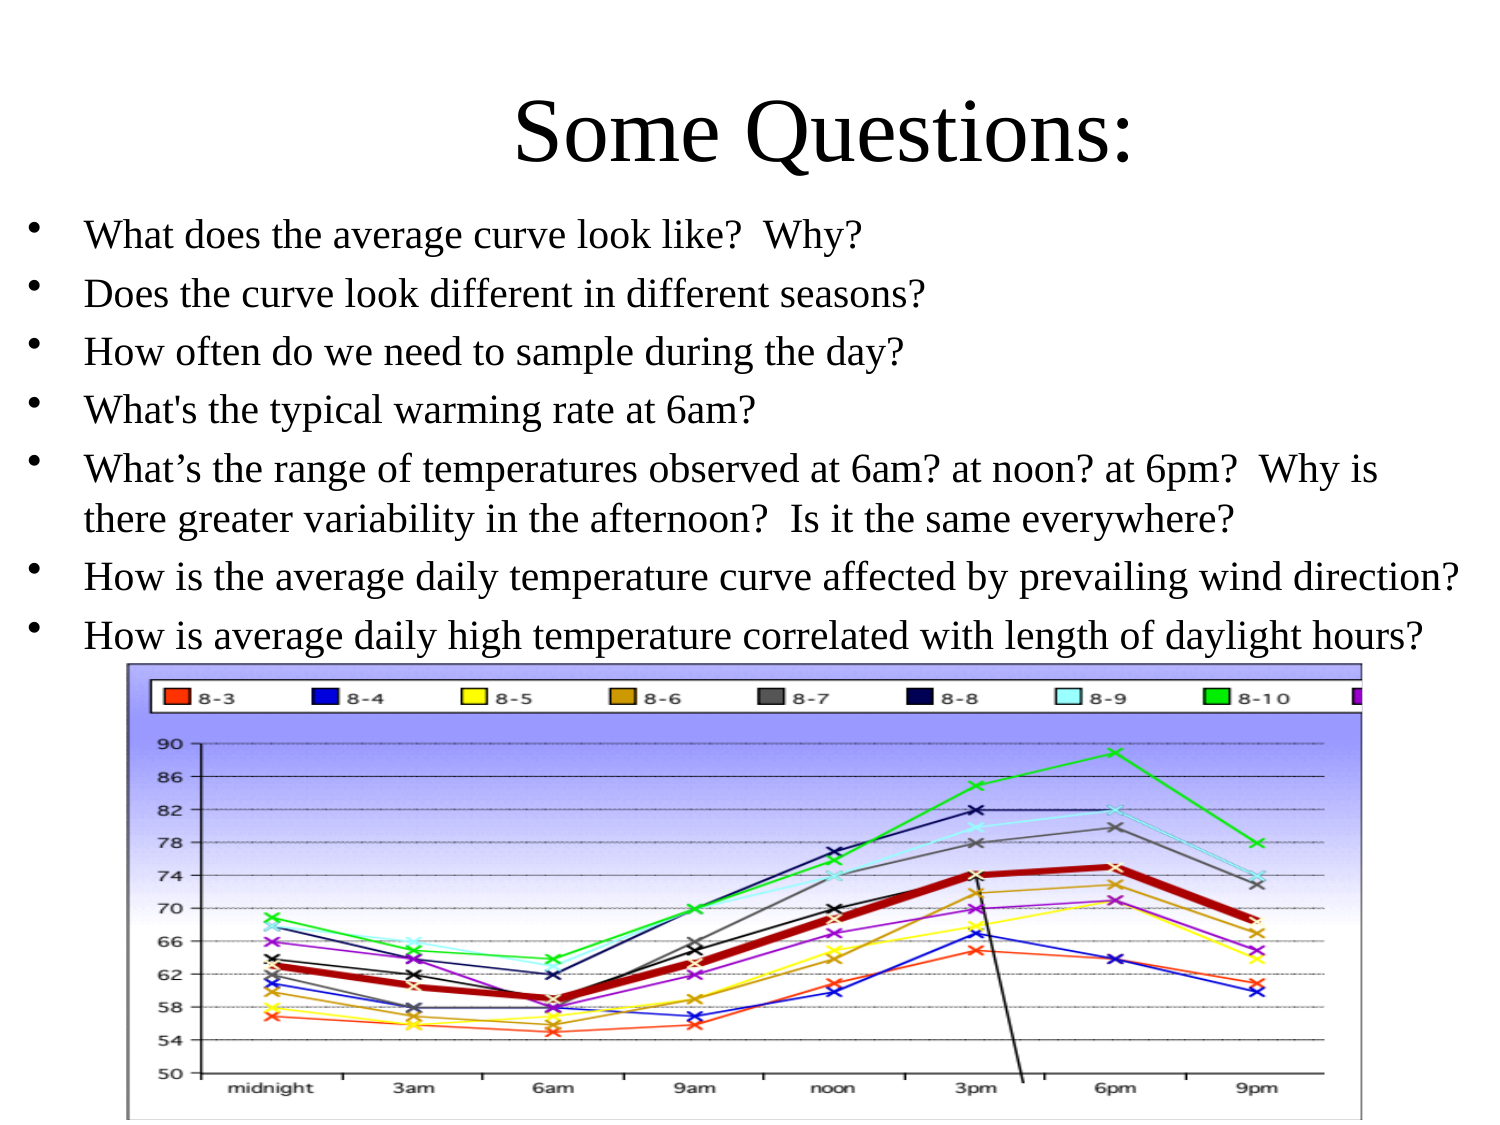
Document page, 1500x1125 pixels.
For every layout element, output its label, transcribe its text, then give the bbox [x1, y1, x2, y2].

list What does the average curve look like? Why? Does the curve look different in different seasons? How often do we need to sample during the day? What's the typical warming rate at 6am? What’s the range of temperatures observed at 6am? at noon? at 6pm? Why is there greater variability in the afternoon? Is it the same everywhere? How is the average daily temperature curve affected by prevailing wind direction? How is average daily high temperature correlated with length of daylight hours? [12, 200, 1488, 875]
title Some Questions: [187, 31, 1463, 200]
picture [124, 662, 1363, 1121]
